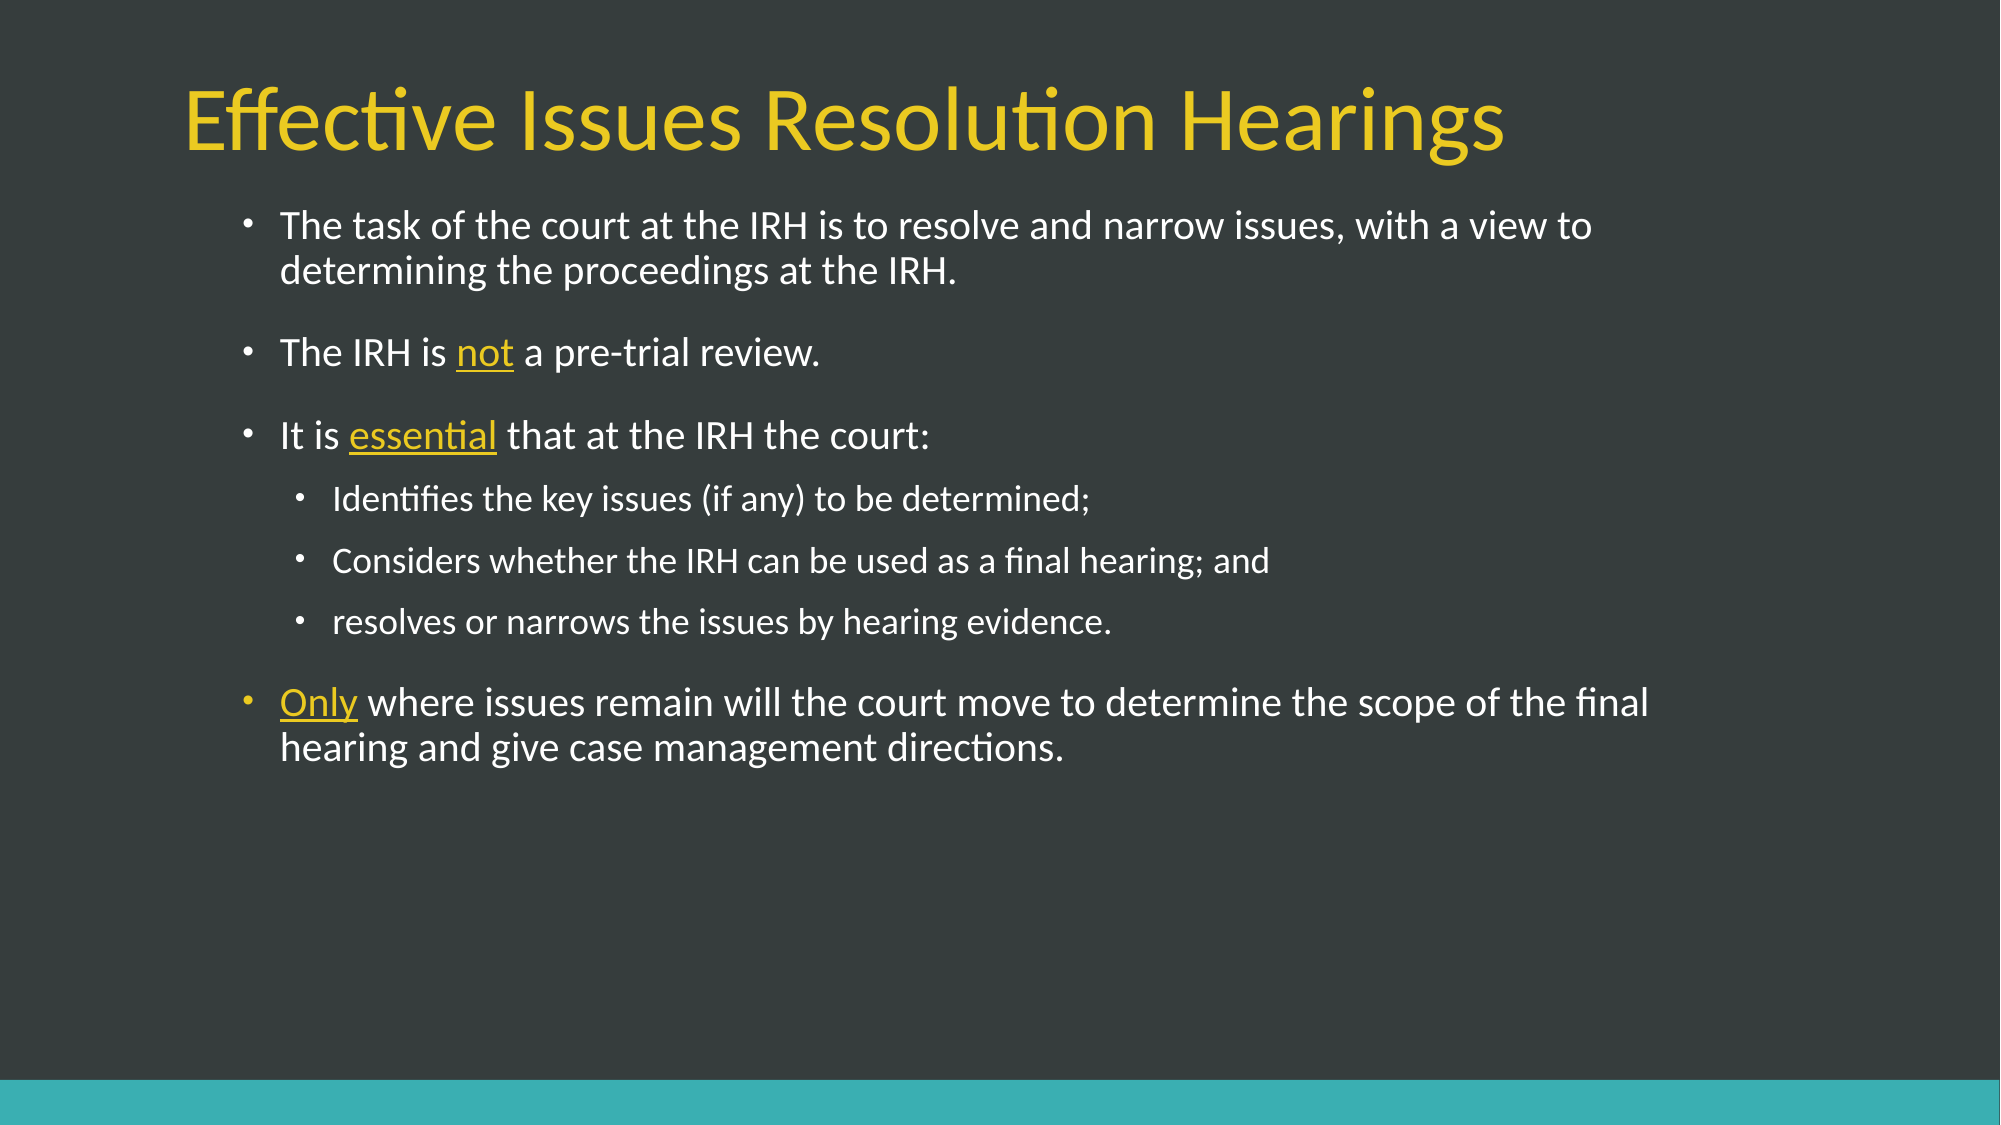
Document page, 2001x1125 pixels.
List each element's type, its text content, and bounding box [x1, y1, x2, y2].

list The task of the court at the IRH is to resolve and narrow issues, with a view to determining the proceedings at the IRH. The IRH is not a pre-trial review. It is essential that at the IRH the court: Identifies the key issues (if any) to be determined; Considers whether the IRH can be used as a final hearing; and resolves or narrows the issues by hearing evidence. Only where issues remain will the court move to determine the scope of the final hearing and give case management directions. [219, 195, 1780, 1060]
title Effective Issues Resolution Hearings [168, 0, 1729, 178]
